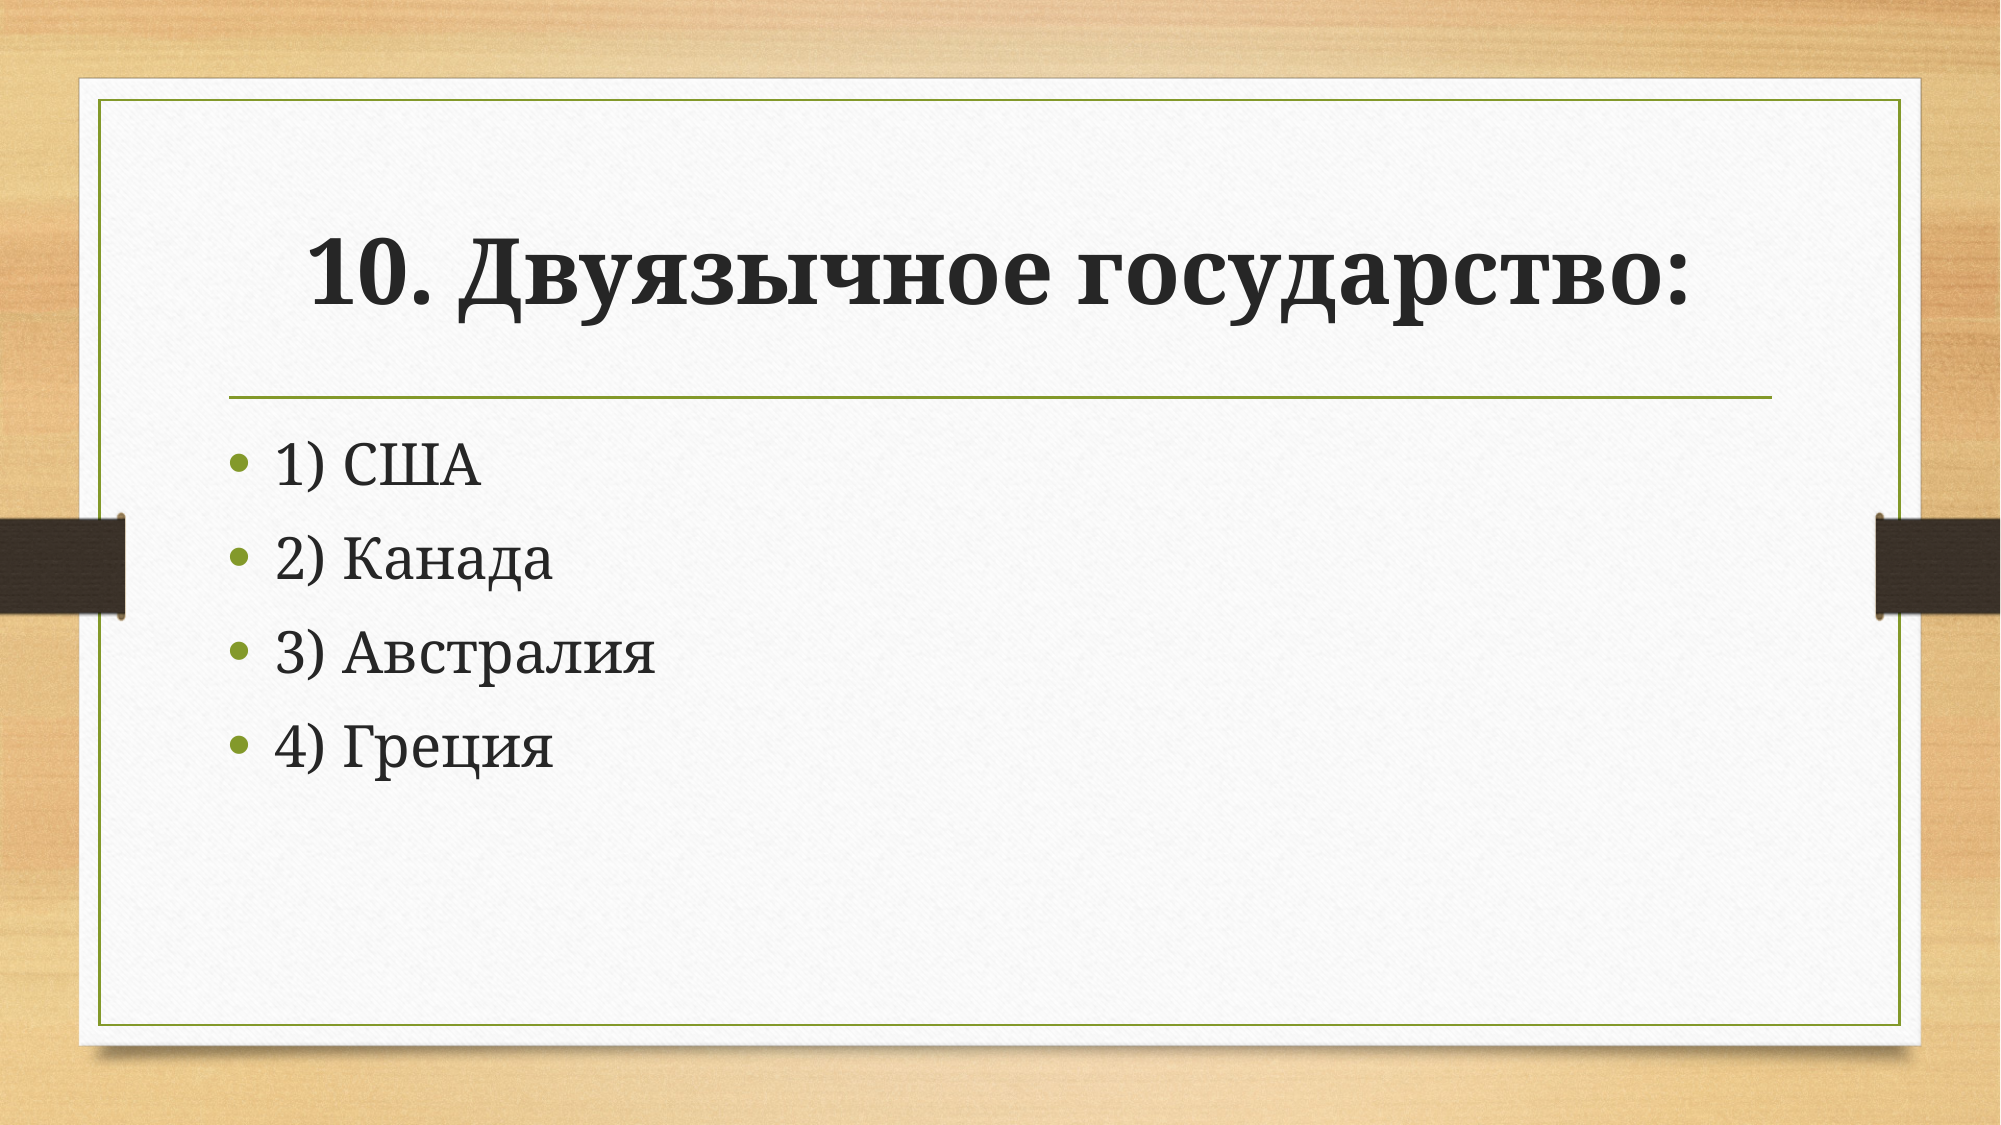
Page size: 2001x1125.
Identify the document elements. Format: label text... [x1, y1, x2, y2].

picture [0, 0, 2001, 1125]
title 10. Двуязычное государство: [212, 161, 1788, 375]
list 1) США 2) Канада 3) Австралия 4) Греция [212, 419, 1788, 964]
